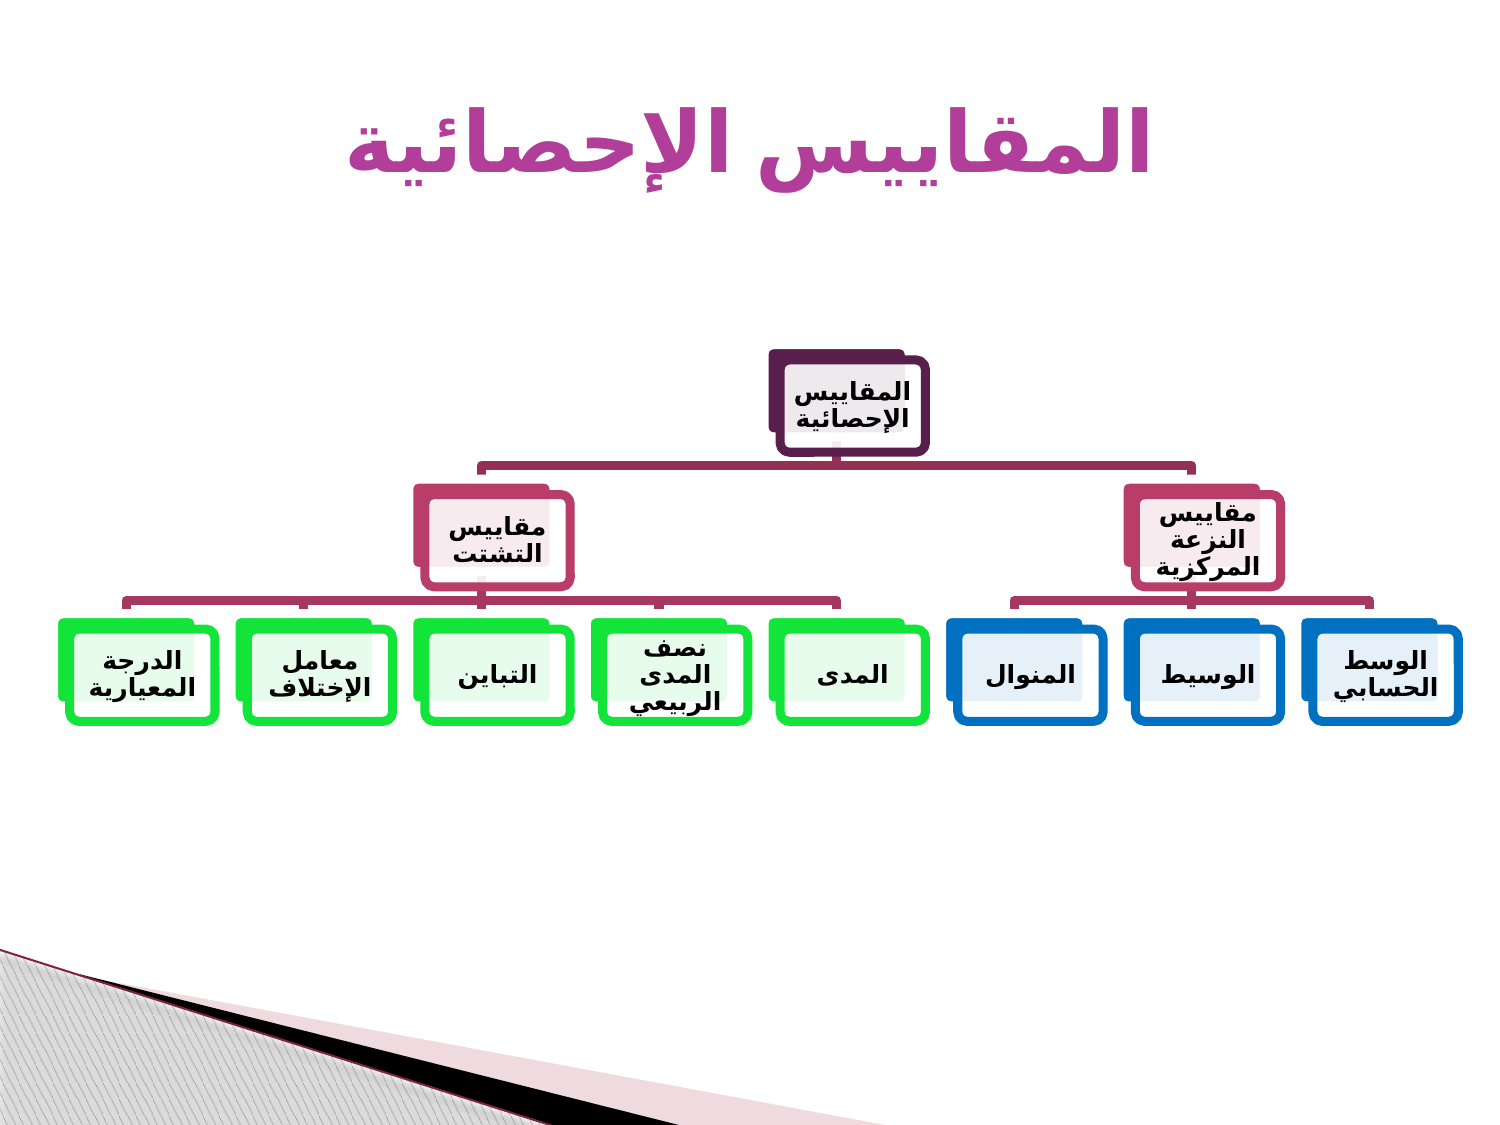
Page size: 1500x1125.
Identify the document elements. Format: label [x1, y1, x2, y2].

list [52, 42, 1459, 1024]
